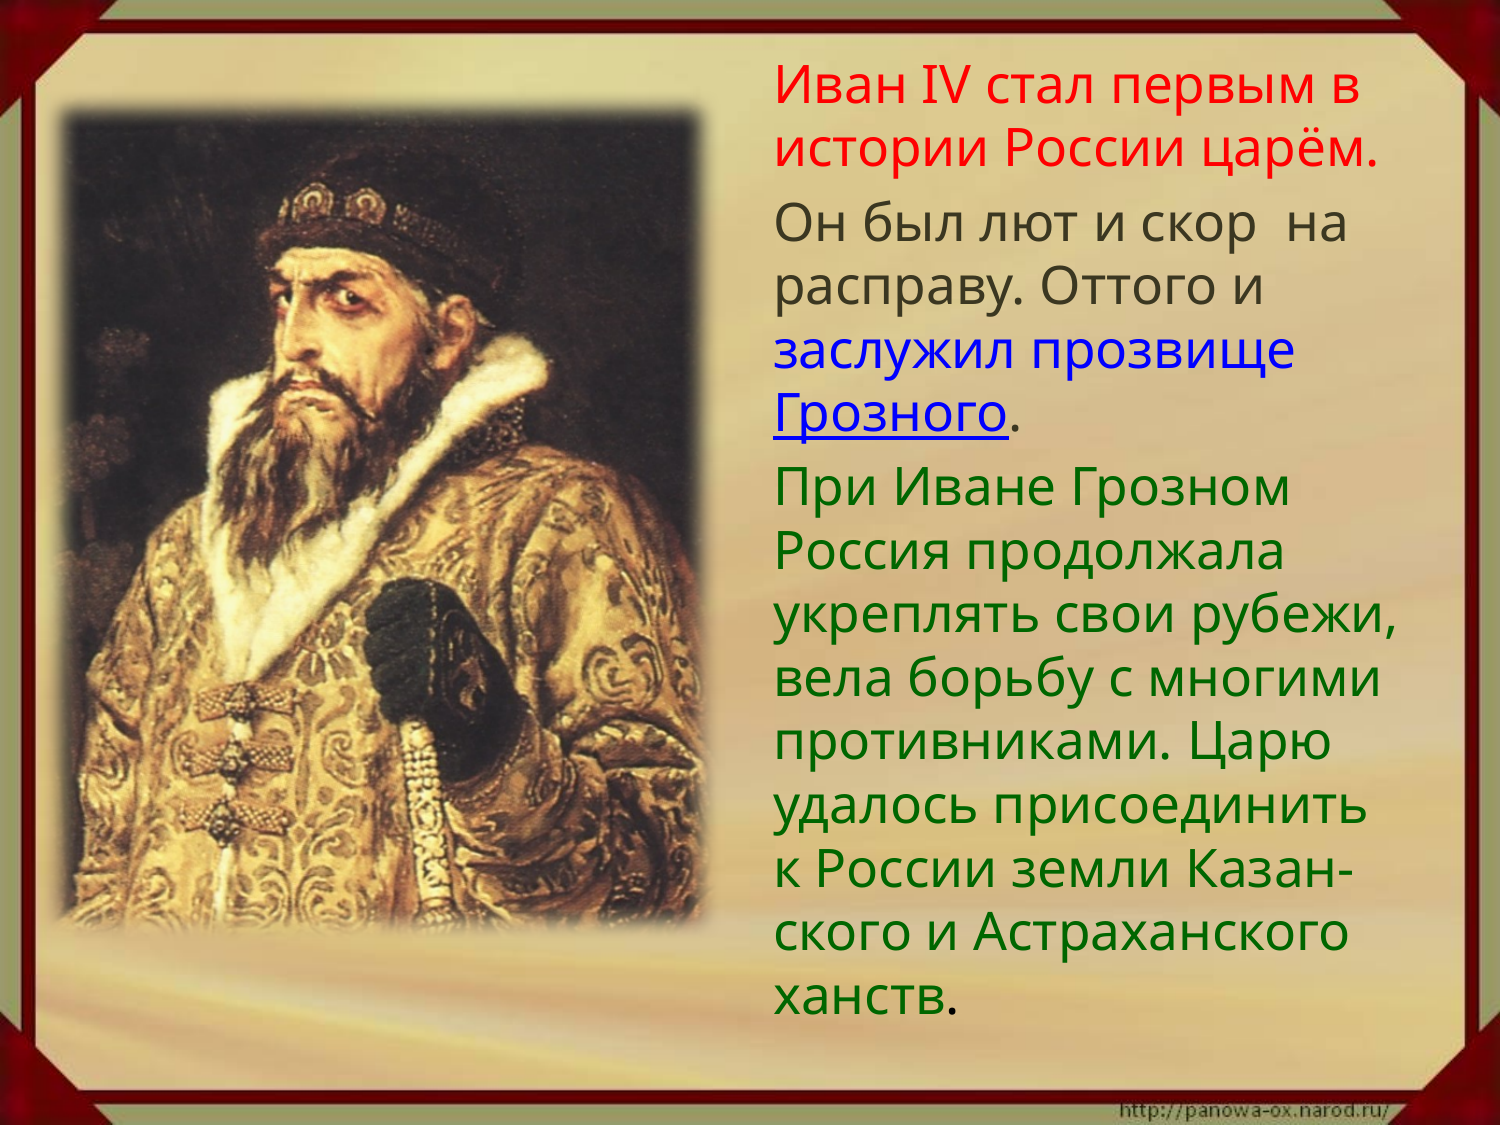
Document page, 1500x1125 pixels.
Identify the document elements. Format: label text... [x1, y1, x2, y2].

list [40, 89, 721, 941]
list Иван IV стал первым в истории России царём. Он был лют и скор на расправу. Оттого и заслужил прозвище Грозного. При Иване Грозном Россия продолжала укреплять свои рубежи, вела борьбу с многими противниками. Царю удалось присоединить к России земли Казан-ского и Астраханского ханств. [702, 42, 1425, 1094]
picture [0, 0, 1500, 1125]
